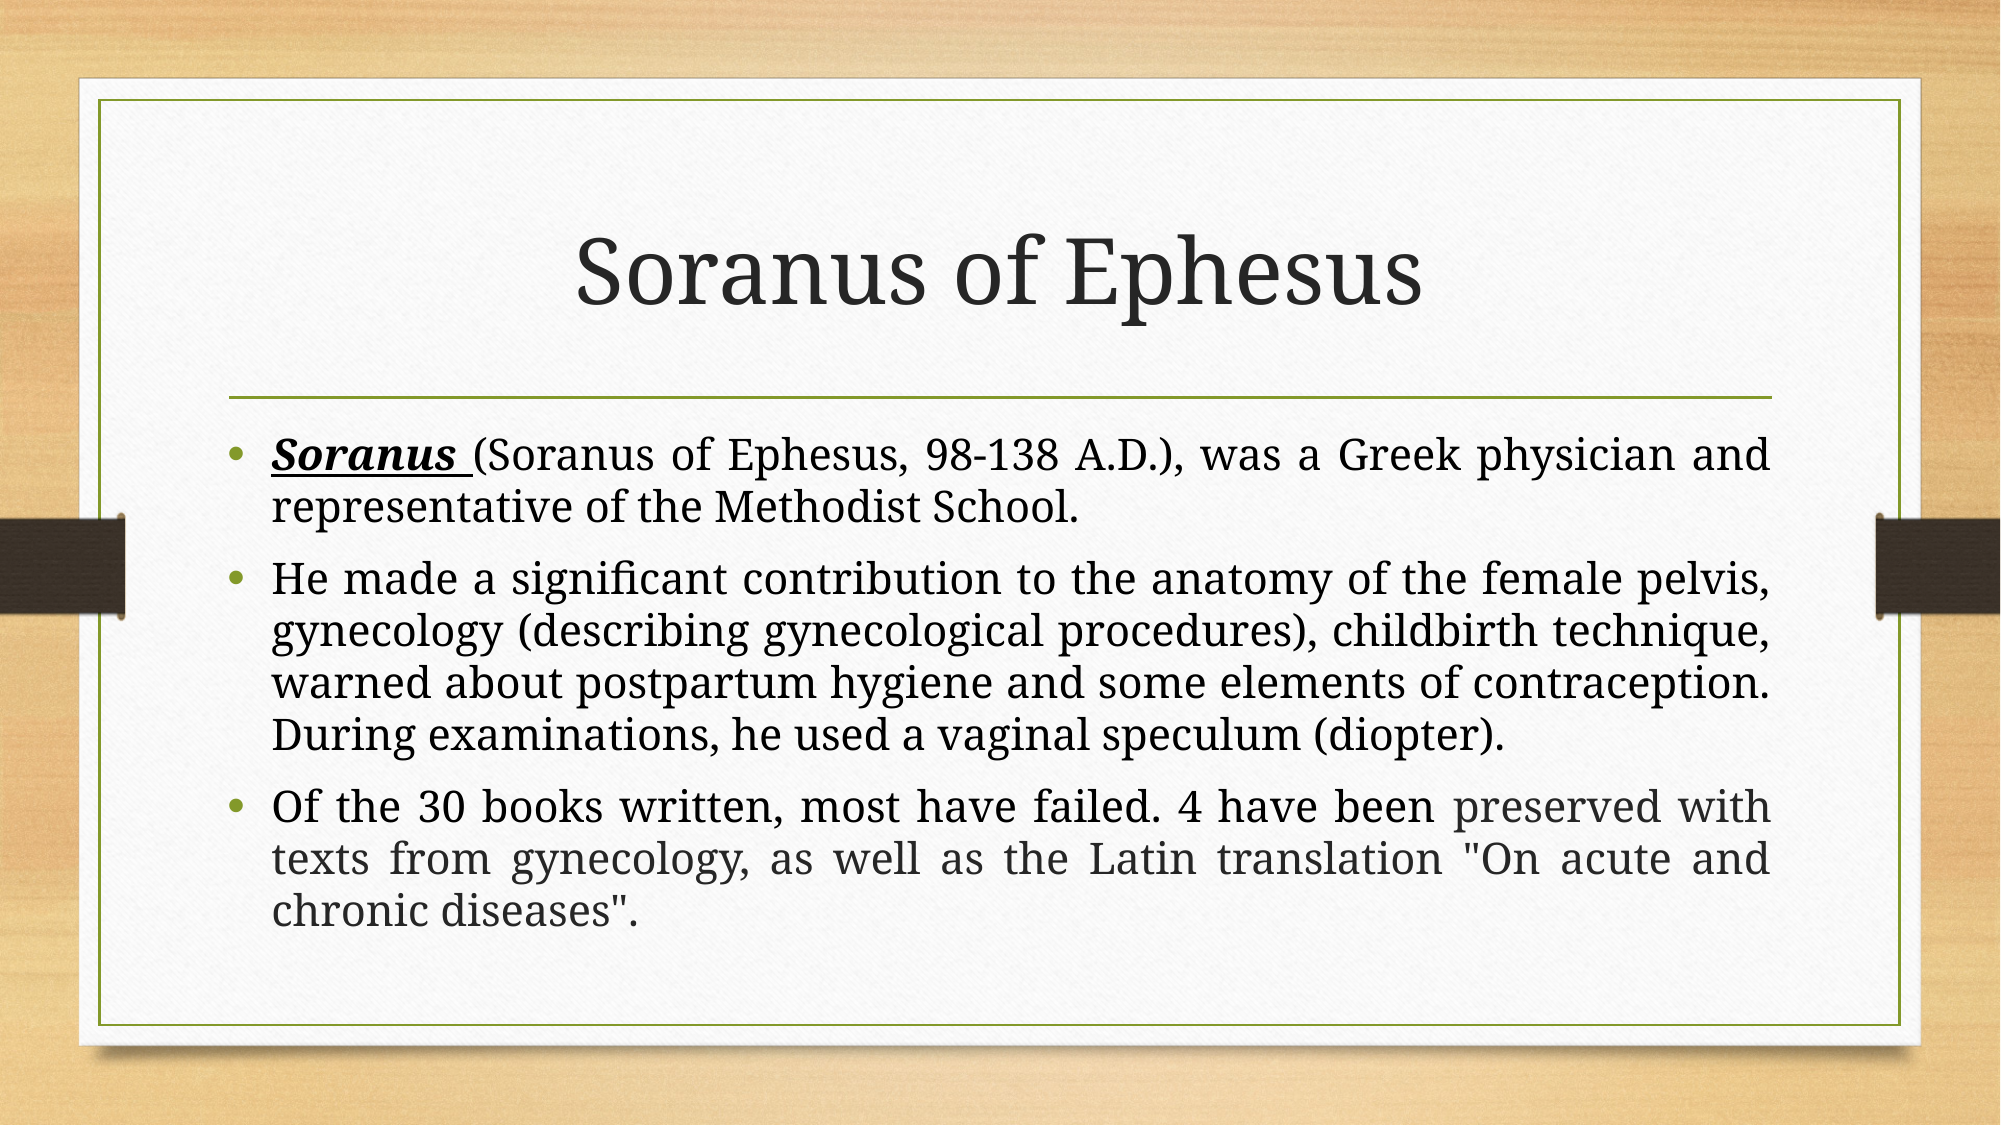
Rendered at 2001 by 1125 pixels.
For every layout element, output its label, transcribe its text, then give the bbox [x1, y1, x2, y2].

title Soranus of Ephesus [212, 161, 1788, 375]
picture [0, 0, 2001, 1125]
list Soranus (Soranus of Ephesus, 98-138 A.D.), was a Greek physician and representative of the Methodist School. He made a significant contribution to the anatomy of the female pelvis, gynecology (describing gynecological procedures), childbirth technique, warned about postpartum hygiene and some elements of contraception. During examinations, he used a vaginal speculum (diopter). Of the 30 books written, most have failed. 4 have been preserved with texts from gynecology, as well as the Latin translation "On acute and chronic diseases". [212, 419, 1788, 964]
